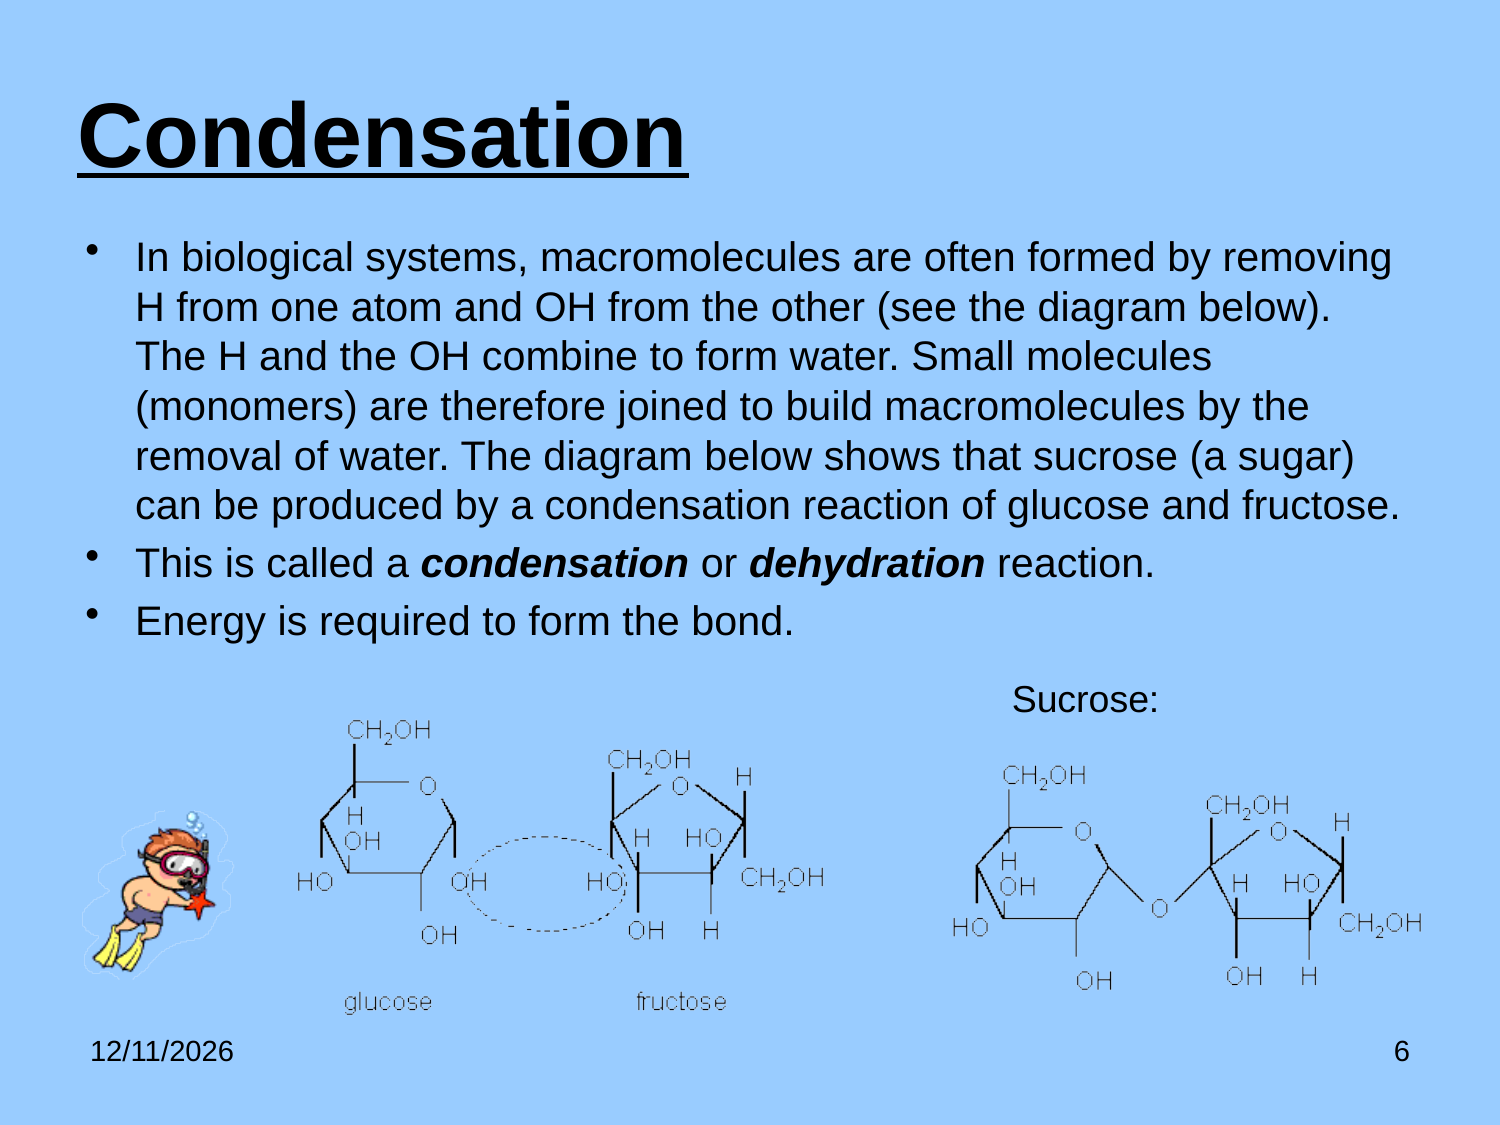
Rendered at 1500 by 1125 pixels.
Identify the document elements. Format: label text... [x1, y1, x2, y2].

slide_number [74, 1024, 426, 1103]
title Condensation [62, 37, 1301, 226]
picture [72, 810, 242, 980]
picture [292, 714, 828, 1020]
list In biological systems, macromolecules are often formed by removing H from one atom and OH from the other (see the diagram below). The H and the OH combine to form water. Small molecules (monomers) are therefore joined to build macromolecules by the removal of water. The diagram below shows that sucrose (a sugar) can be produced by a condensation reaction of glucose and fructose. This is called a condensation or dehydration reaction. Energy is required to form the bond. [70, 222, 1421, 664]
slide_number 6 [1074, 1024, 1426, 1103]
text_box Sucrose: [997, 667, 1175, 728]
picture [948, 761, 1430, 995]
